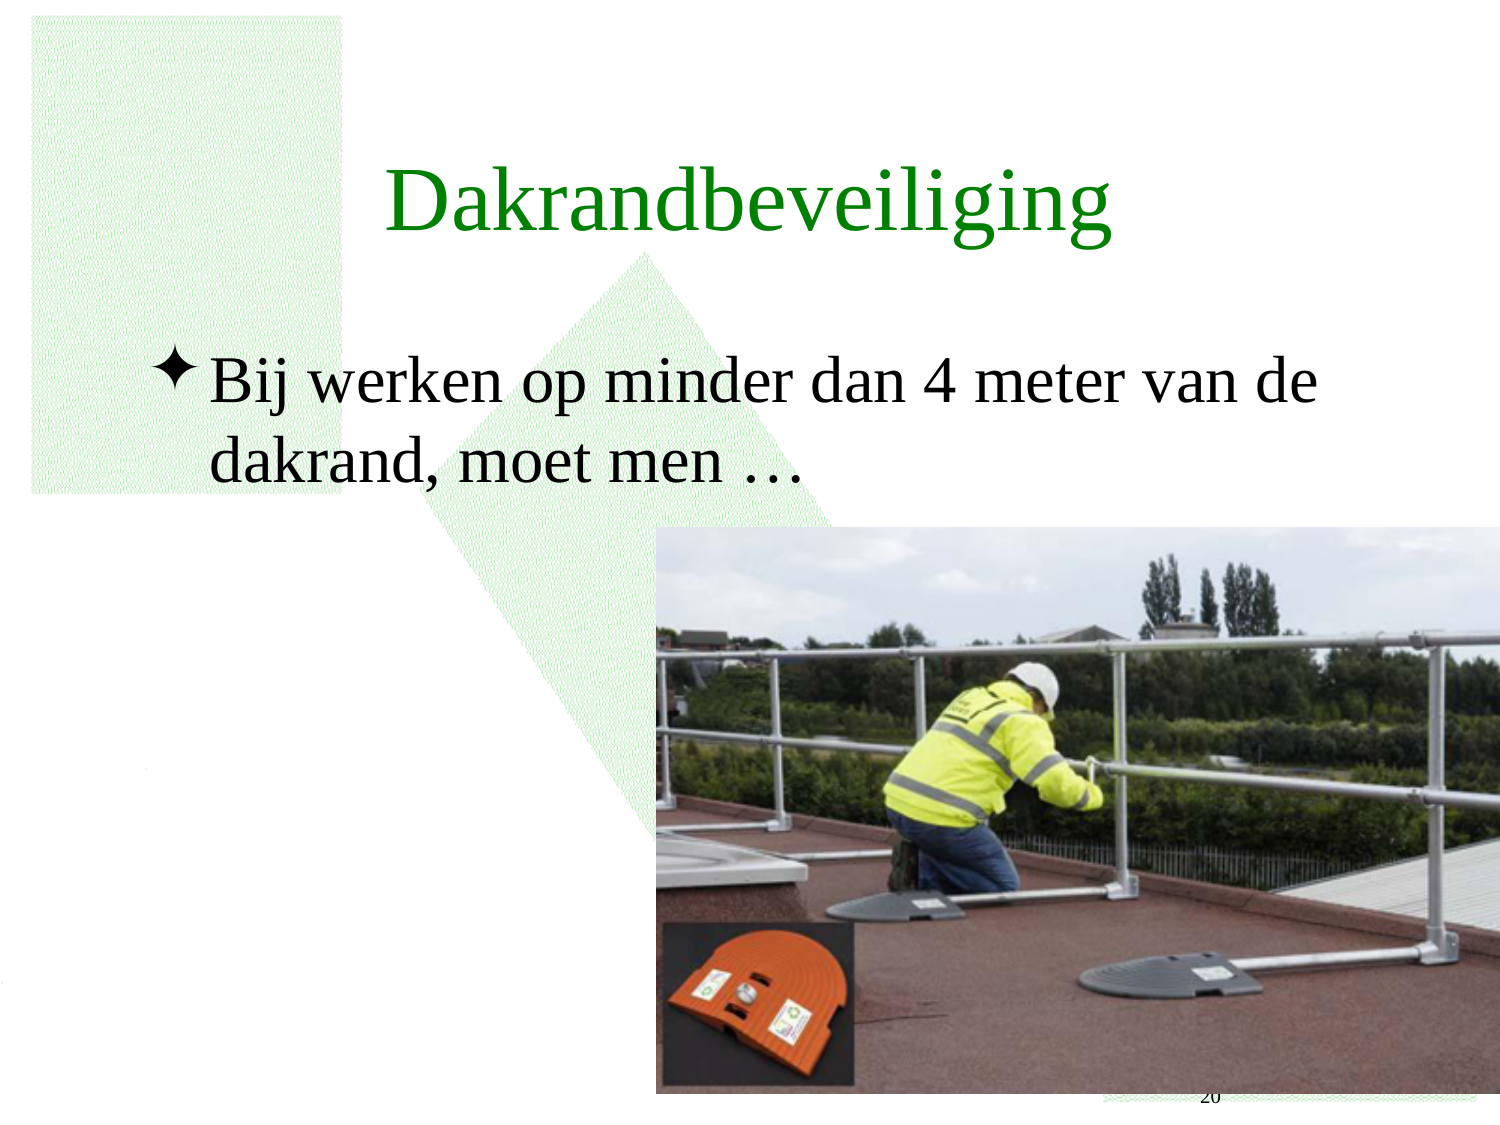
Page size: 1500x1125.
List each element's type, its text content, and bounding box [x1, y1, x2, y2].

list Bij werken op minder dan 4 meter van de dakrand, moet men … [116, 327, 1392, 1004]
title Dakrandbeveiliging [112, 99, 1388, 288]
picture [0, 0, 1500, 1125]
